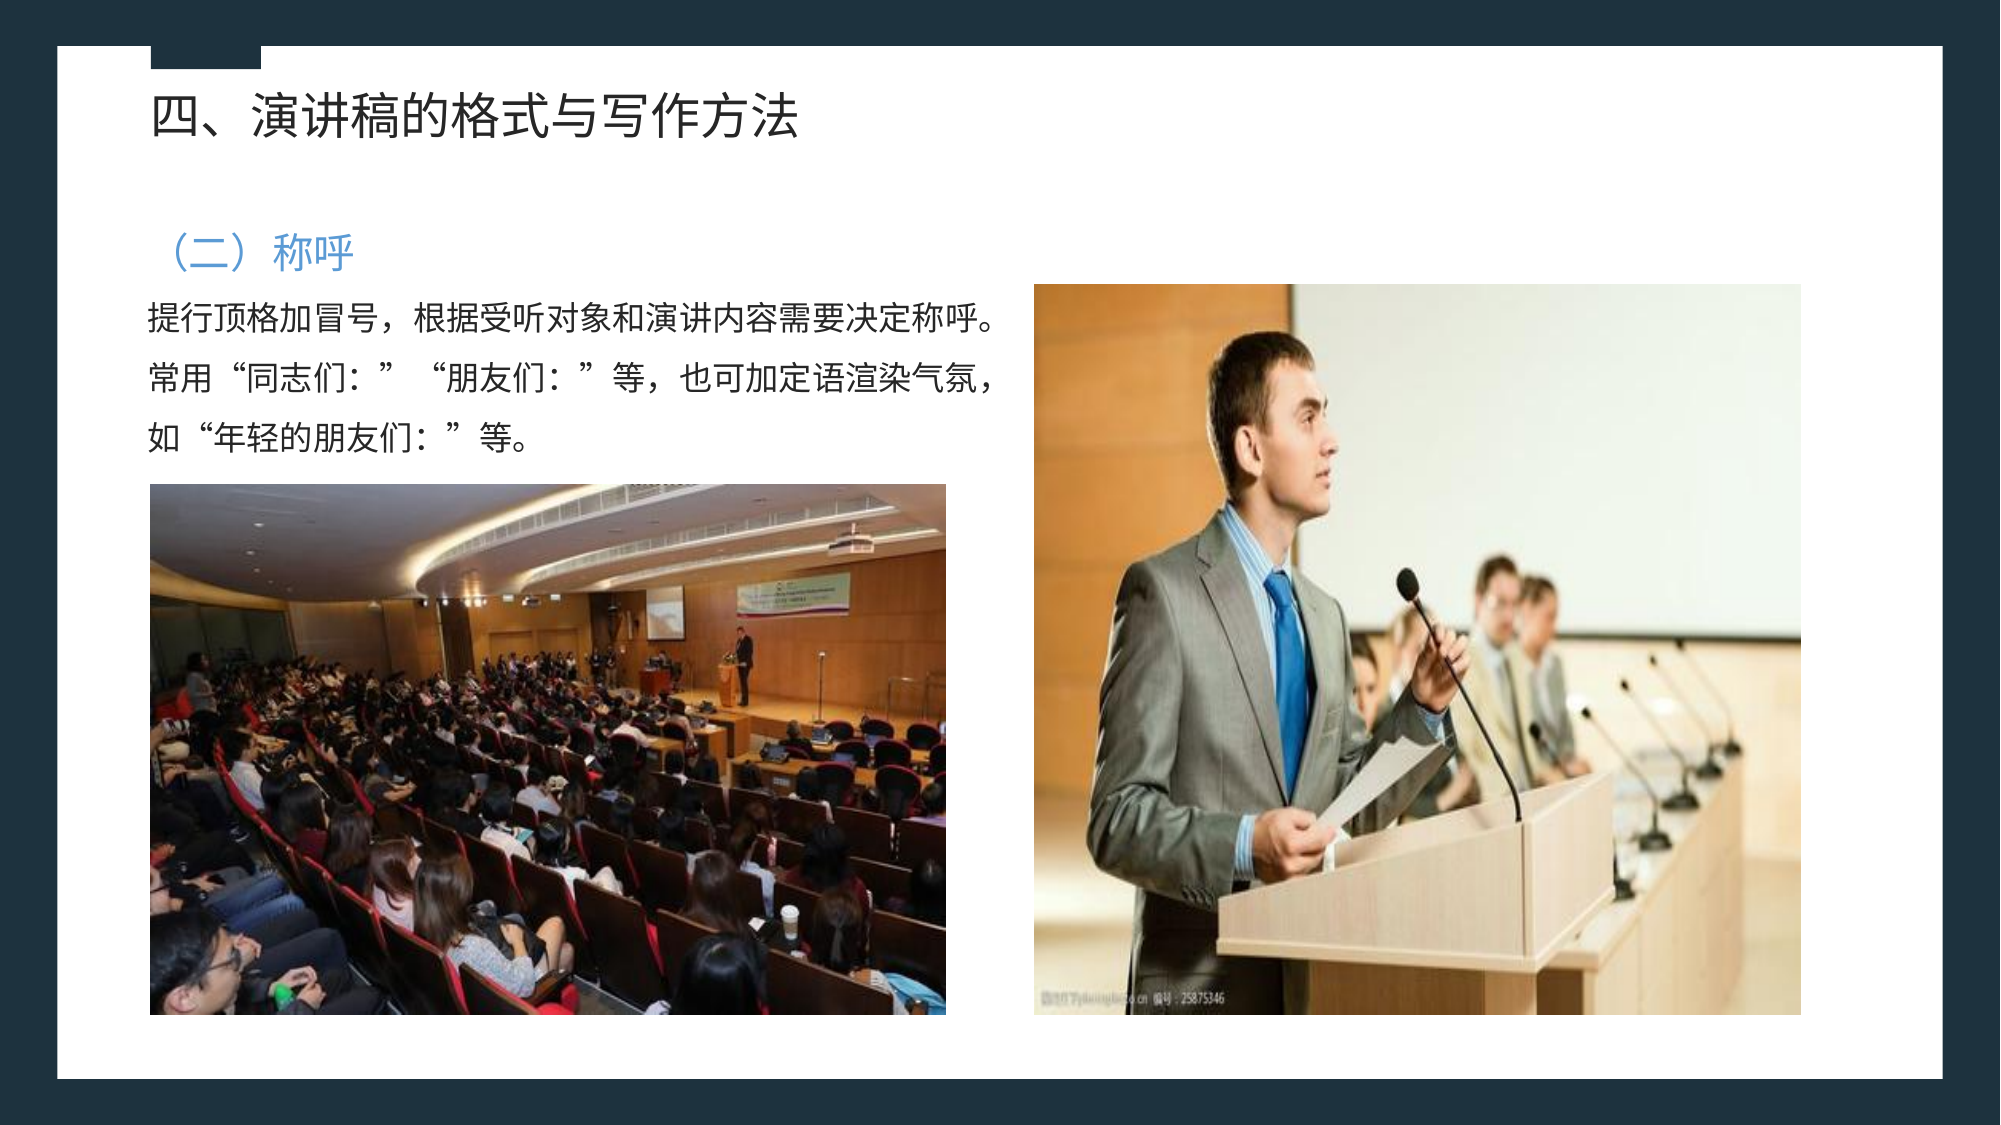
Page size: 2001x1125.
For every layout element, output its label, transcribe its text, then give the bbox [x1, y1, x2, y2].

text_box （二）称呼 提行顶格加冒号，根据受听对象和演讲内容需要决定称呼。常用“同志们：”“朋友们：”等，也可加定语渲染气氛，如“年轻的朋友们：”等。 [132, 194, 1035, 465]
picture [150, 484, 946, 1015]
text_box 四、演讲稿的格式与写作方法 [150, 77, 846, 152]
picture [1034, 284, 1801, 1015]
